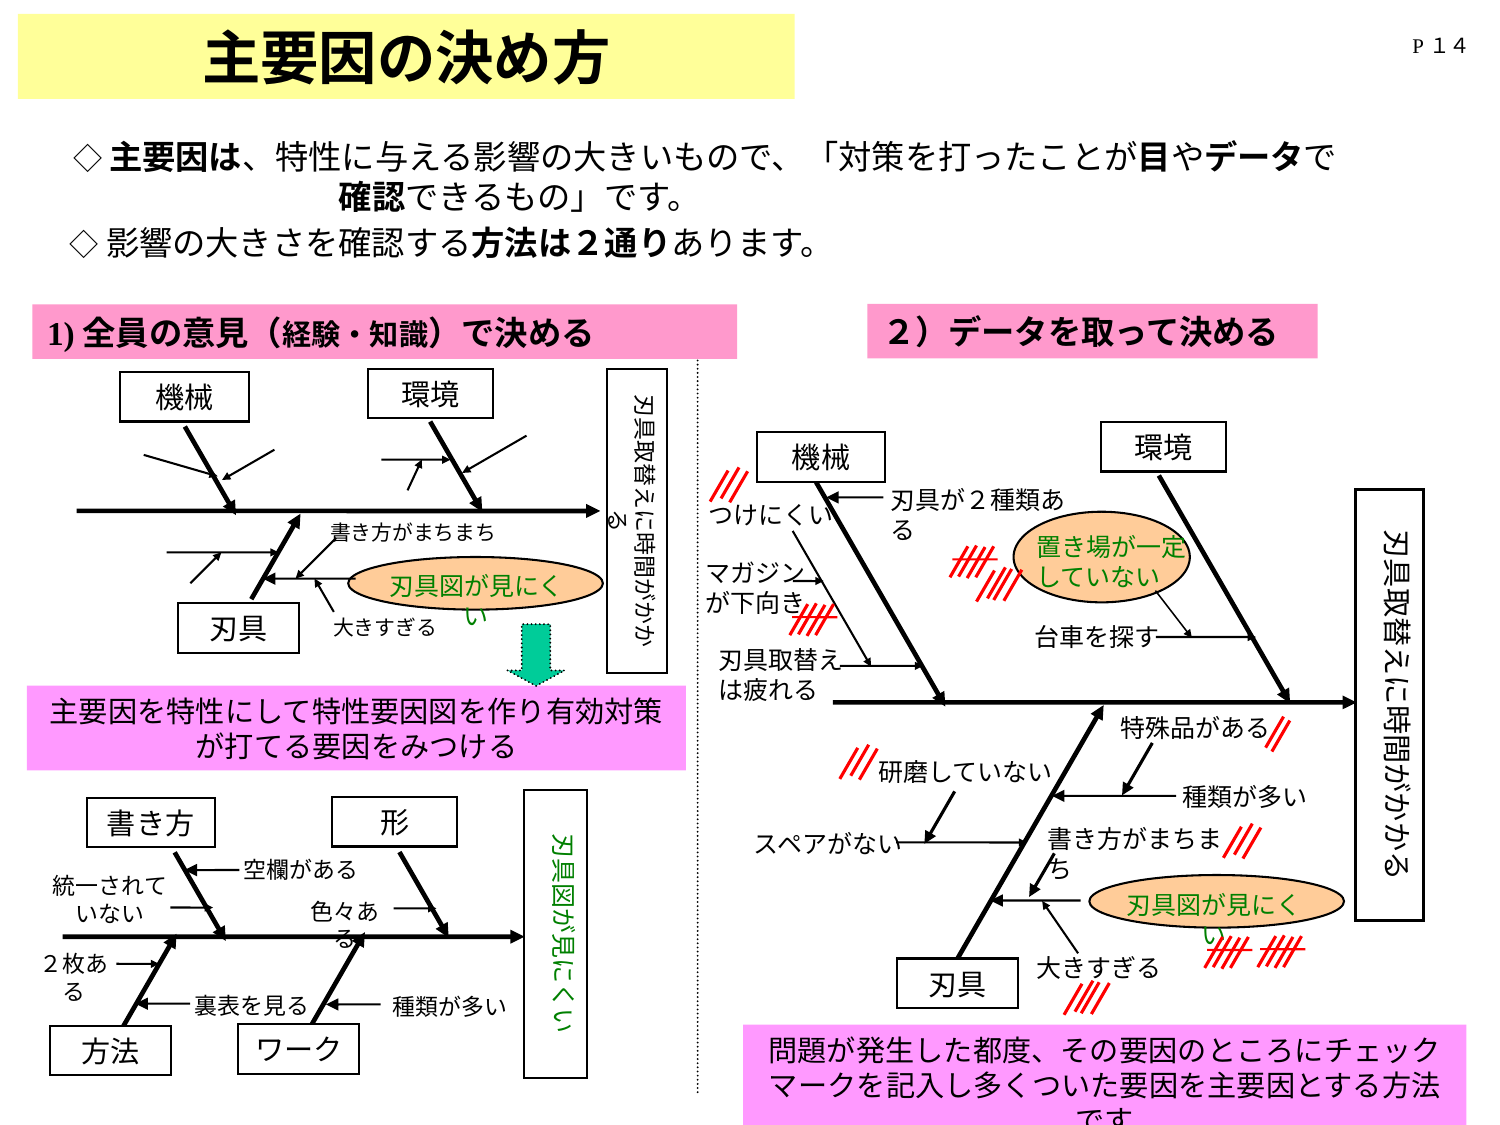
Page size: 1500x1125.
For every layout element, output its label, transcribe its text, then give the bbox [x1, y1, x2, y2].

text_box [76, 368, 668, 674]
text_box ◇影響の大きさを確認する方法は２通りあります。 [55, 214, 1370, 270]
text_box [1256, 876, 1304, 882]
text_box 台車を探す [1019, 614, 1201, 659]
text_box [1161, 599, 1192, 638]
text_box ２）データを取って決める [867, 303, 1318, 359]
text_box 刃具取替えに時間がかかる [1355, 489, 1424, 921]
text_box 置き場が一定していない [1021, 524, 1202, 599]
text_box [1078, 705, 1104, 748]
text_box 研磨していない [863, 748, 1088, 794]
text_box [922, 667, 946, 702]
text_box 書き方がまちまち [1032, 816, 1256, 892]
text_box 機械 [756, 431, 886, 482]
text_box [875, 661, 924, 671]
text_box 環境 [1100, 421, 1227, 472]
text_box [924, 794, 954, 844]
text_box [1068, 599, 1135, 603]
text_box [1327, 888, 1345, 915]
text_box スペアがない [739, 821, 930, 866]
text_box [1052, 794, 1122, 803]
text_box [930, 838, 1028, 847]
text_box [1089, 892, 1100, 912]
text_box 主要因の決め方 [17, 13, 795, 99]
text_box 刃具 [896, 958, 1018, 1009]
text_box ◇主要因は、特性に与える影響の大きいもので、「対策を打ったことが目やデータで 確認できるもの」です。 [58, 128, 1373, 224]
text_box 刃具取替えは疲れる [703, 637, 875, 713]
text_box 刃具図が見にくい [1100, 882, 1327, 957]
text_box [875, 696, 1355, 709]
text_box [1013, 553, 1021, 576]
text_box [1122, 750, 1149, 796]
text_box 種類が多い [1167, 773, 1355, 819]
text_box [832, 598, 872, 667]
text_box [1029, 883, 1037, 897]
text_box 特殊品がある [1105, 704, 1330, 750]
text_box [1042, 901, 1073, 945]
text_box [1201, 632, 1256, 642]
text_box 大きすぎる [993, 945, 1206, 990]
text_box P１４ [1397, 25, 1486, 66]
text_box 1)全員の意見（経験・知識）で決める [32, 304, 738, 359]
text_box [1253, 639, 1290, 702]
text_box つけにくい [693, 492, 885, 538]
text_box [1100, 511, 1163, 524]
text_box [13, 623, 687, 1079]
text_box [990, 894, 1081, 907]
text_box マガジンが下向き [690, 550, 832, 625]
text_box 問題が発生した都度、その要因のところにチェックマークを記入し多くついた要因を主要因とする方法です [743, 1024, 1467, 1125]
text_box 刃具が２種類ある [875, 477, 1100, 553]
